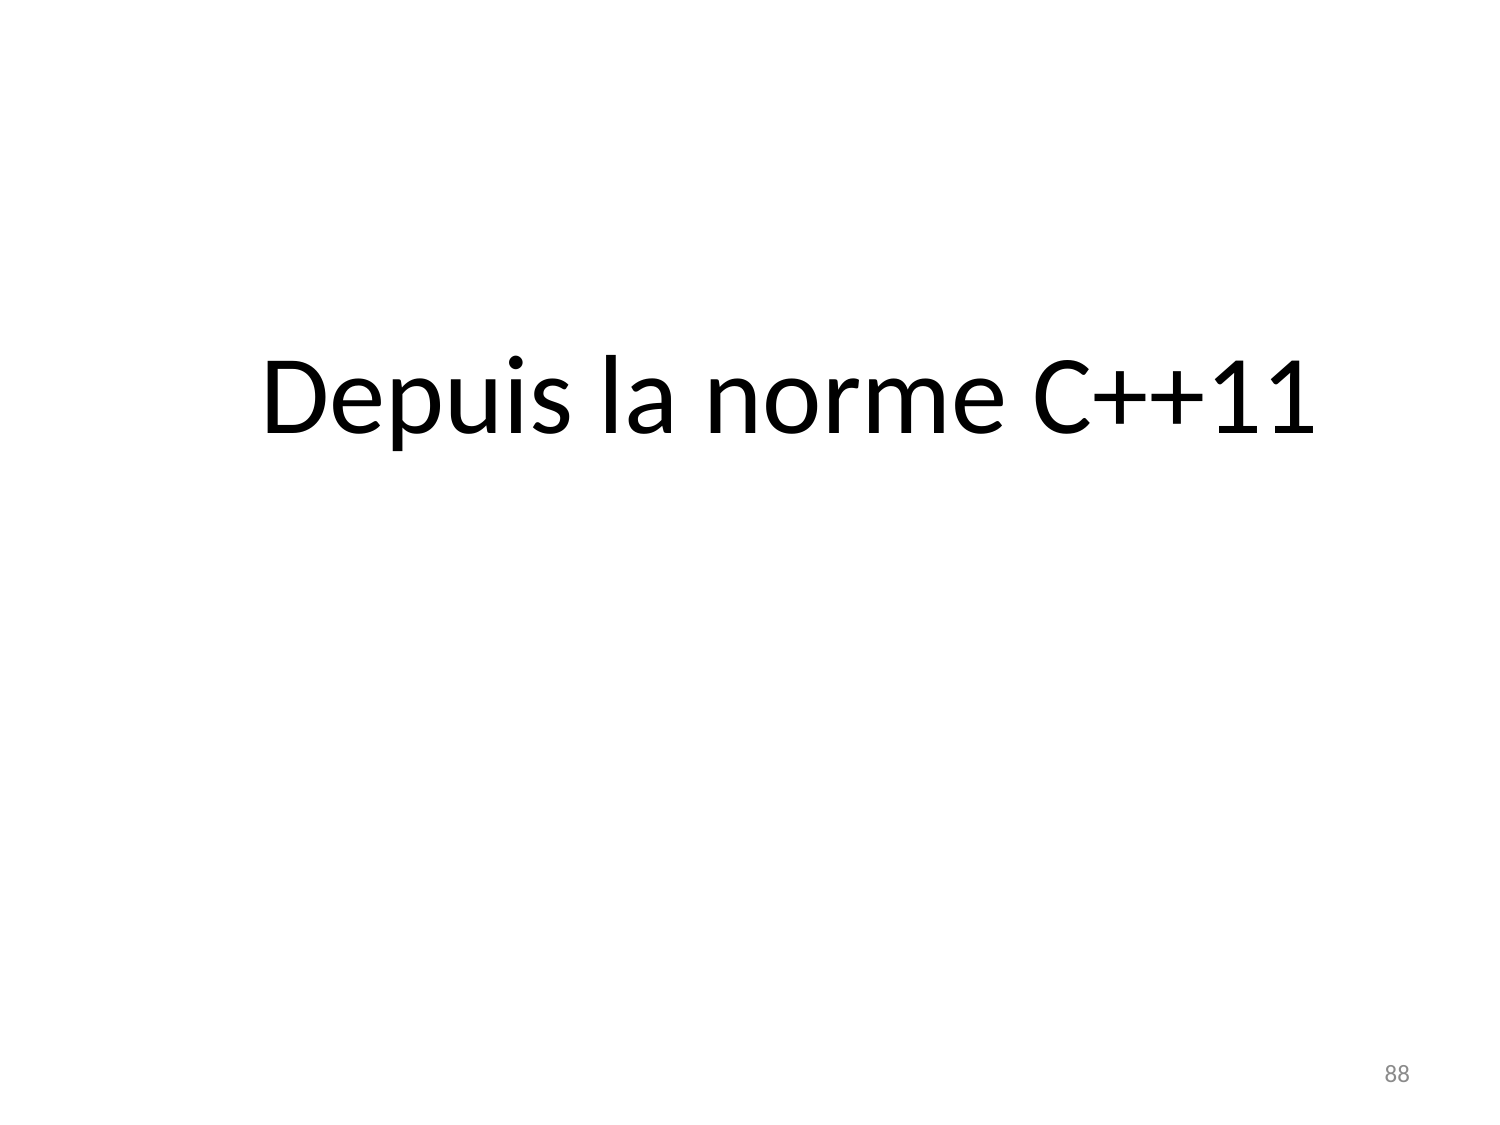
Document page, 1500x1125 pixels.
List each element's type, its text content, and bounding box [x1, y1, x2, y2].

list Depuis la norme C++11 [53, 160, 1404, 904]
slide_number 88 [1074, 1042, 1425, 1103]
